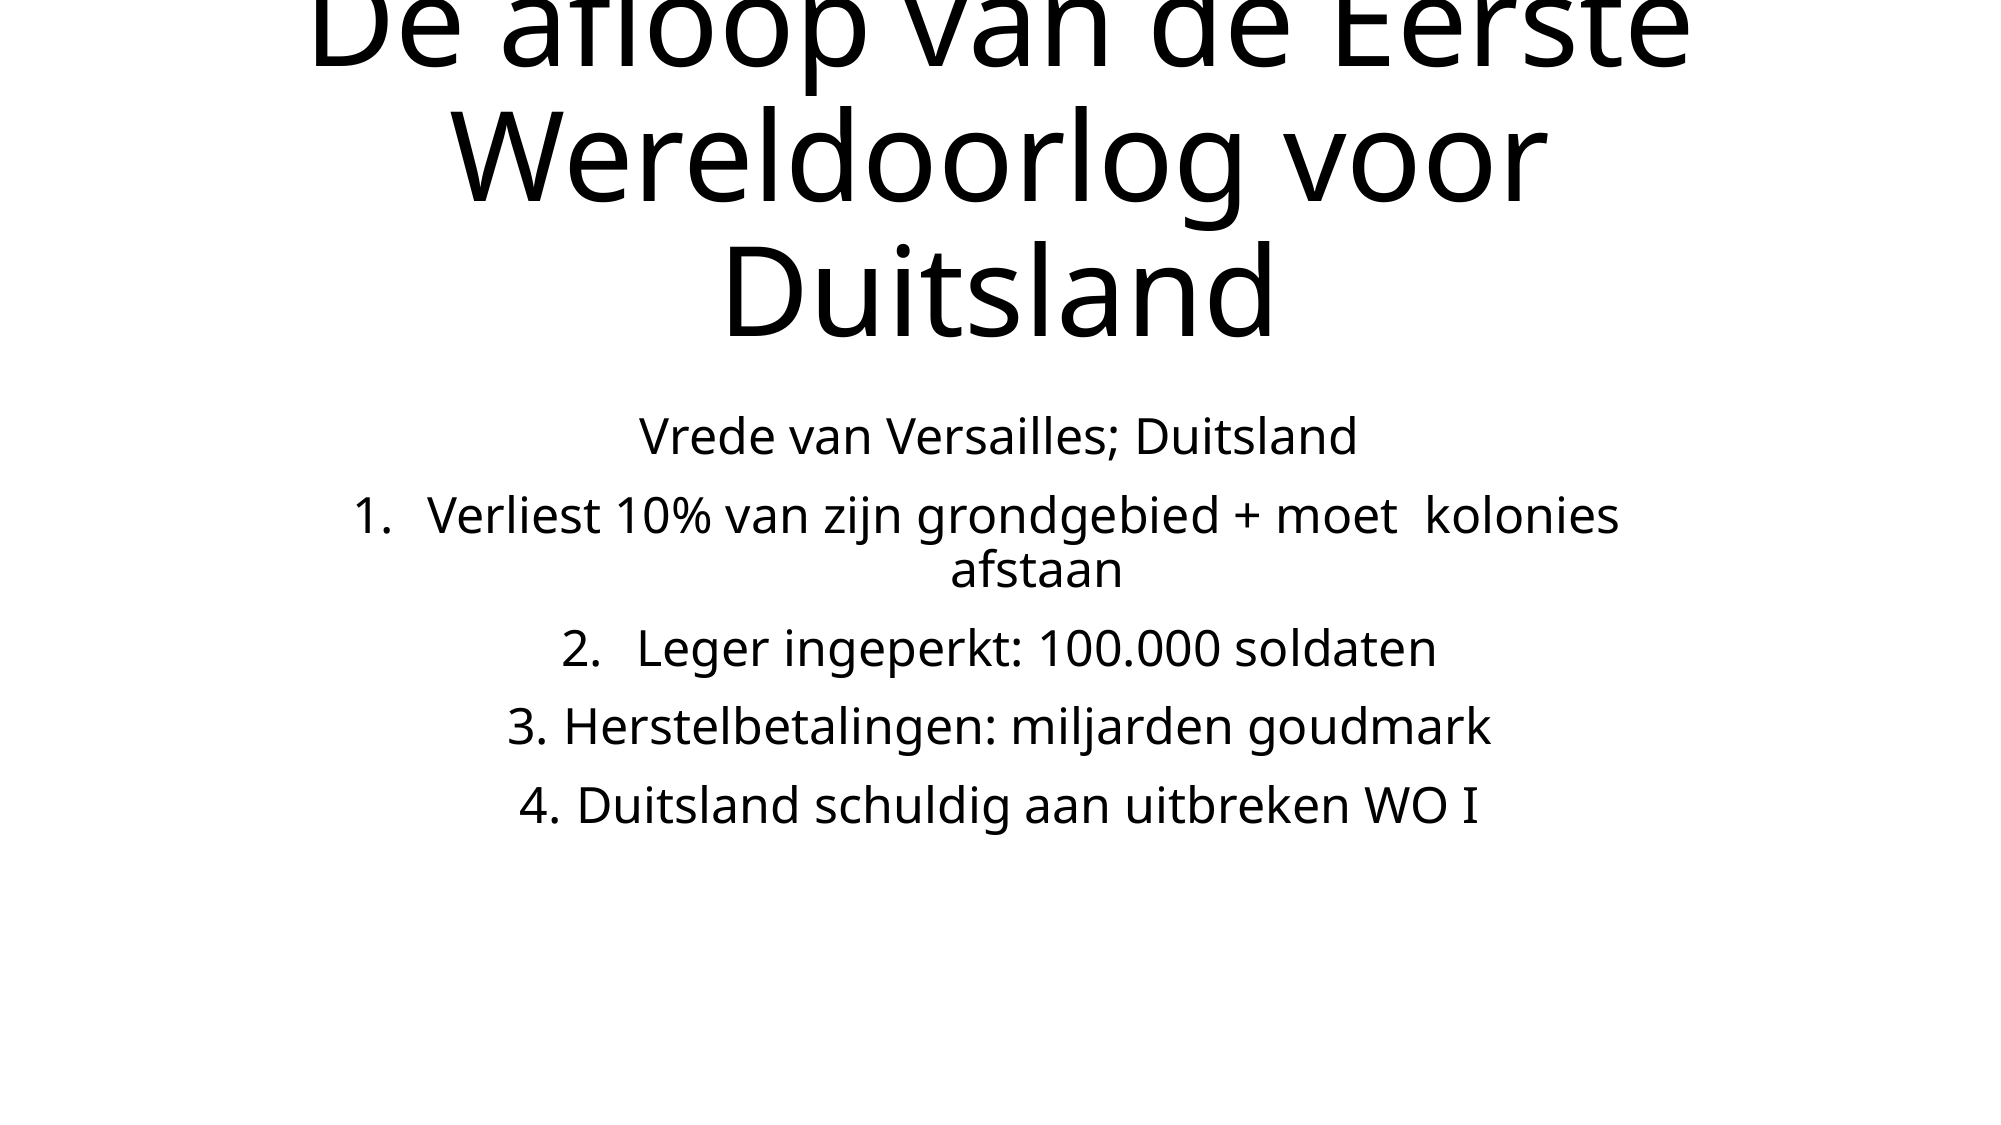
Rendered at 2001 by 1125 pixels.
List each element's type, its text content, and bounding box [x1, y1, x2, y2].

subtitle Vrede van Versailles; Duitsland Verliest 10% van zijn grondgebied + moet kolonies afstaan Leger ingeperkt: 100.000 soldaten Herstelbetalingen: miljarden goudmark Duitsland schuldig aan uitbreken WO I [249, 403, 1750, 863]
title De afloop van de Eerste Wereldoorlog voor Duitsland [249, 50, 1750, 371]
